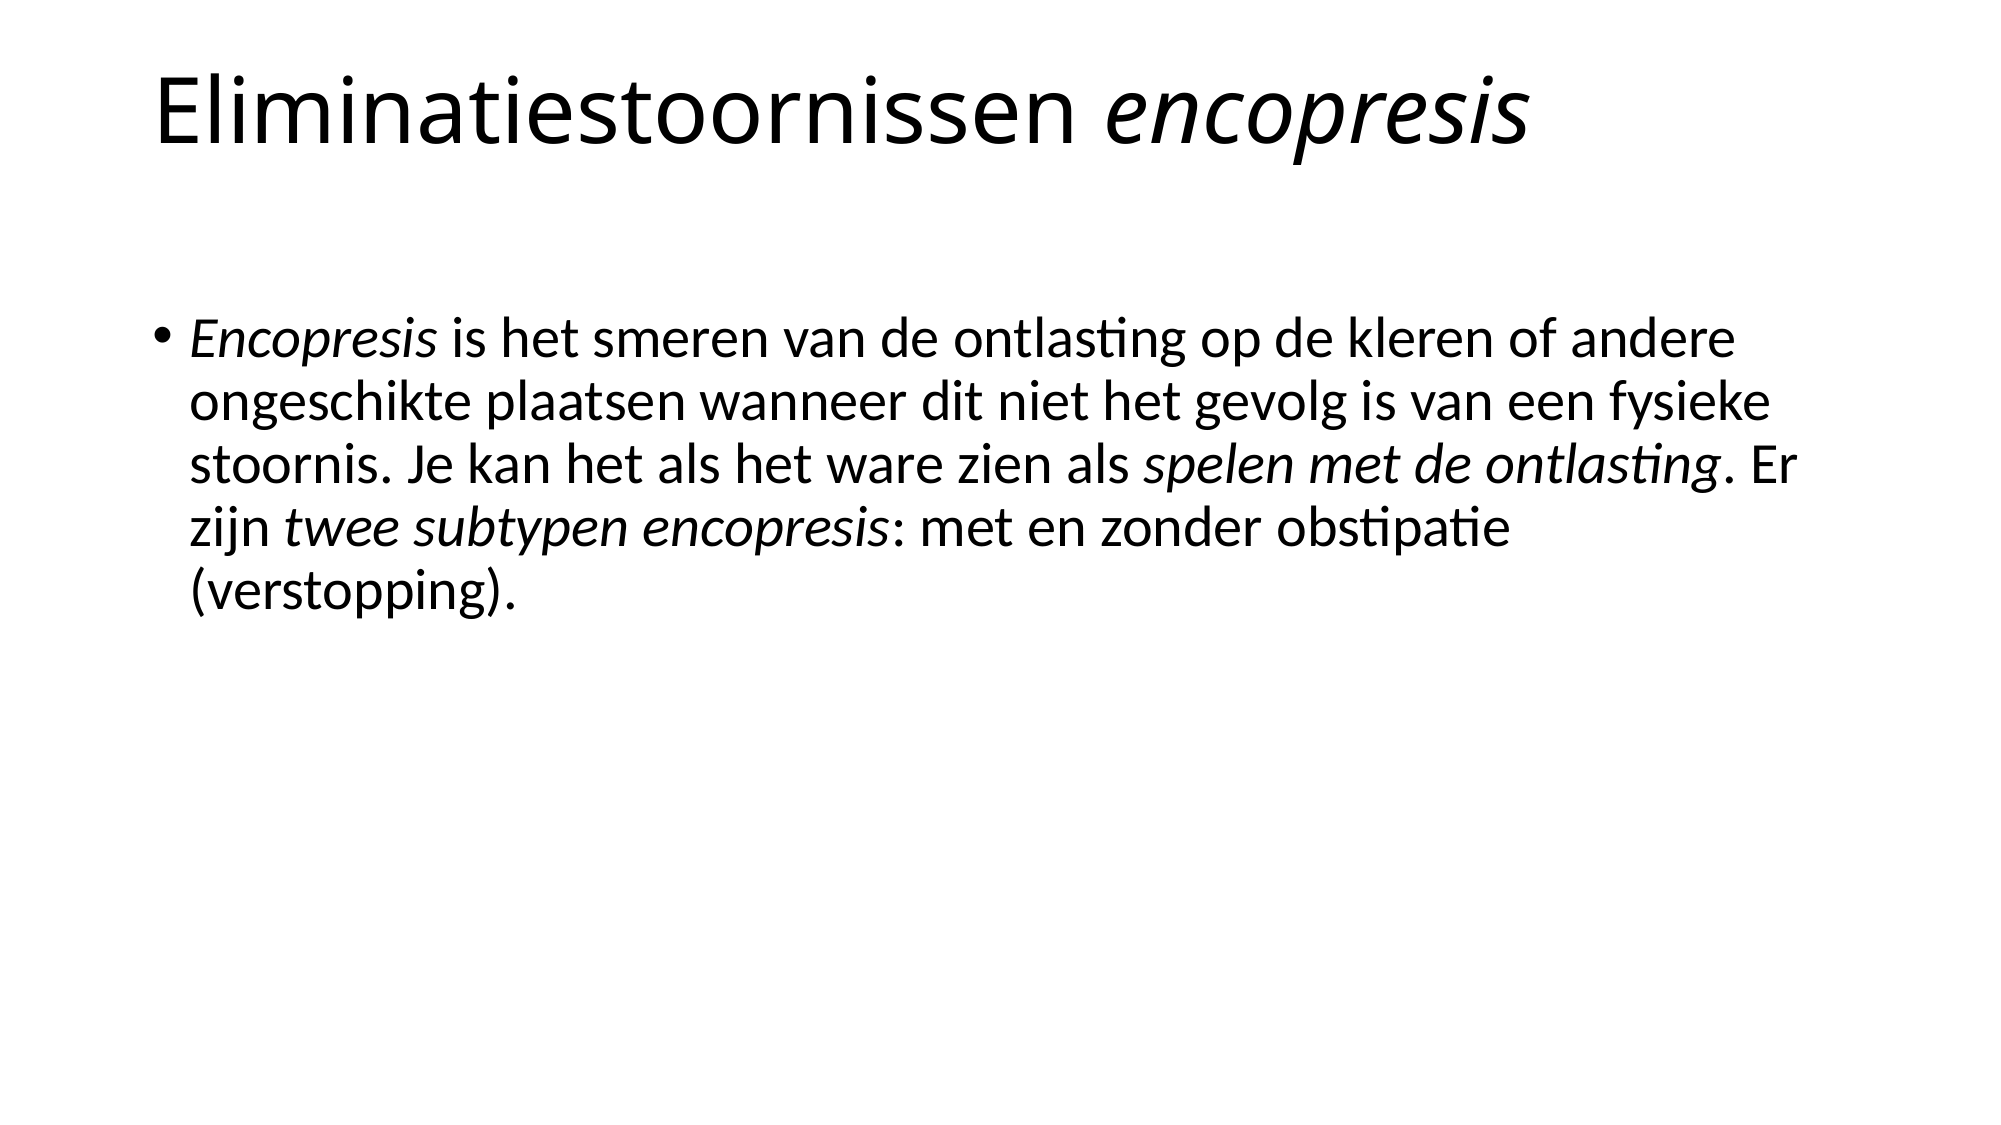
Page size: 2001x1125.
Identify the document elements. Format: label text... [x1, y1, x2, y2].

list Encopresis is het smeren van de ontlasting op de kleren of andere ongeschikte plaatsen wanneer dit niet het gevolg is van een fysieke stoornis. Je kan het als het ware zien als spelen met de ontlasting. Er zijn twee subtypen encopresis: met en zonder obstipatie (verstopping). [137, 299, 1863, 1014]
title Eliminatiestoornissen encopresis [137, 59, 1863, 278]
